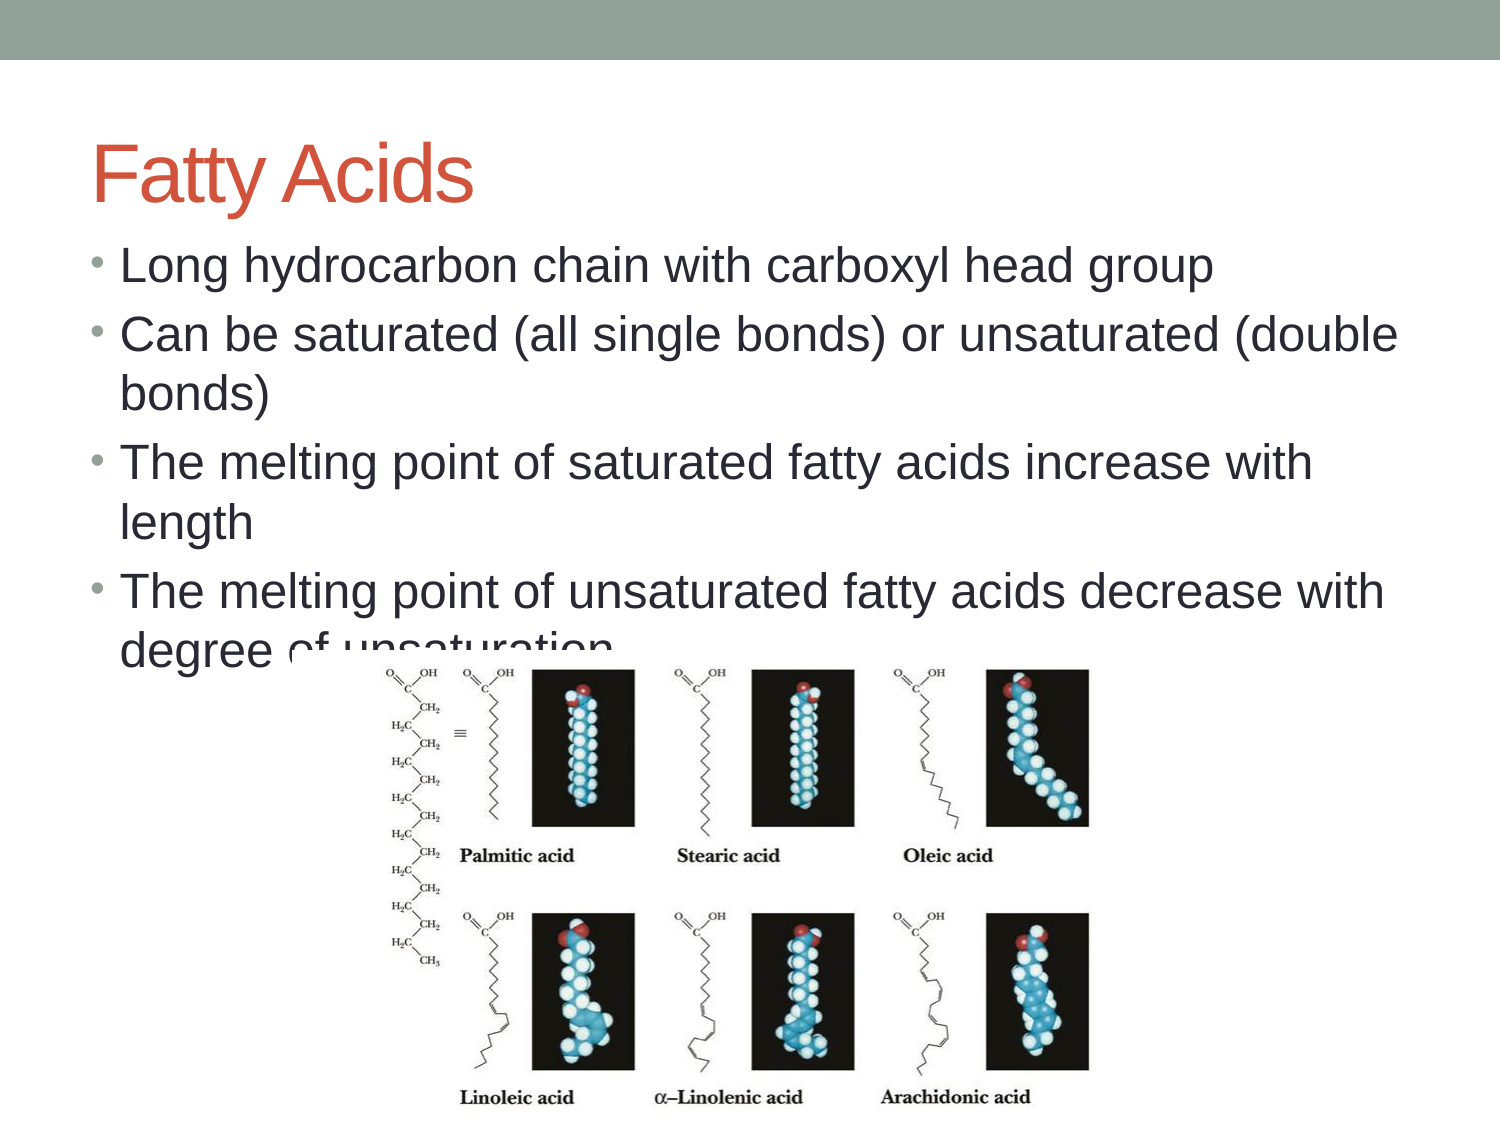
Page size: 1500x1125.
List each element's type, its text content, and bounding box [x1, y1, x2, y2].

list Long hydrocarbon chain with carboxyl head group Can be saturated (all single bonds) or unsaturated (double bonds) The melting point of saturated fatty acids increase with length The melting point of unsaturated fatty acids decrease with degree of unsaturation. [75, 224, 1425, 688]
title Fatty Acids [75, 87, 1425, 224]
picture [292, 649, 1190, 1121]
